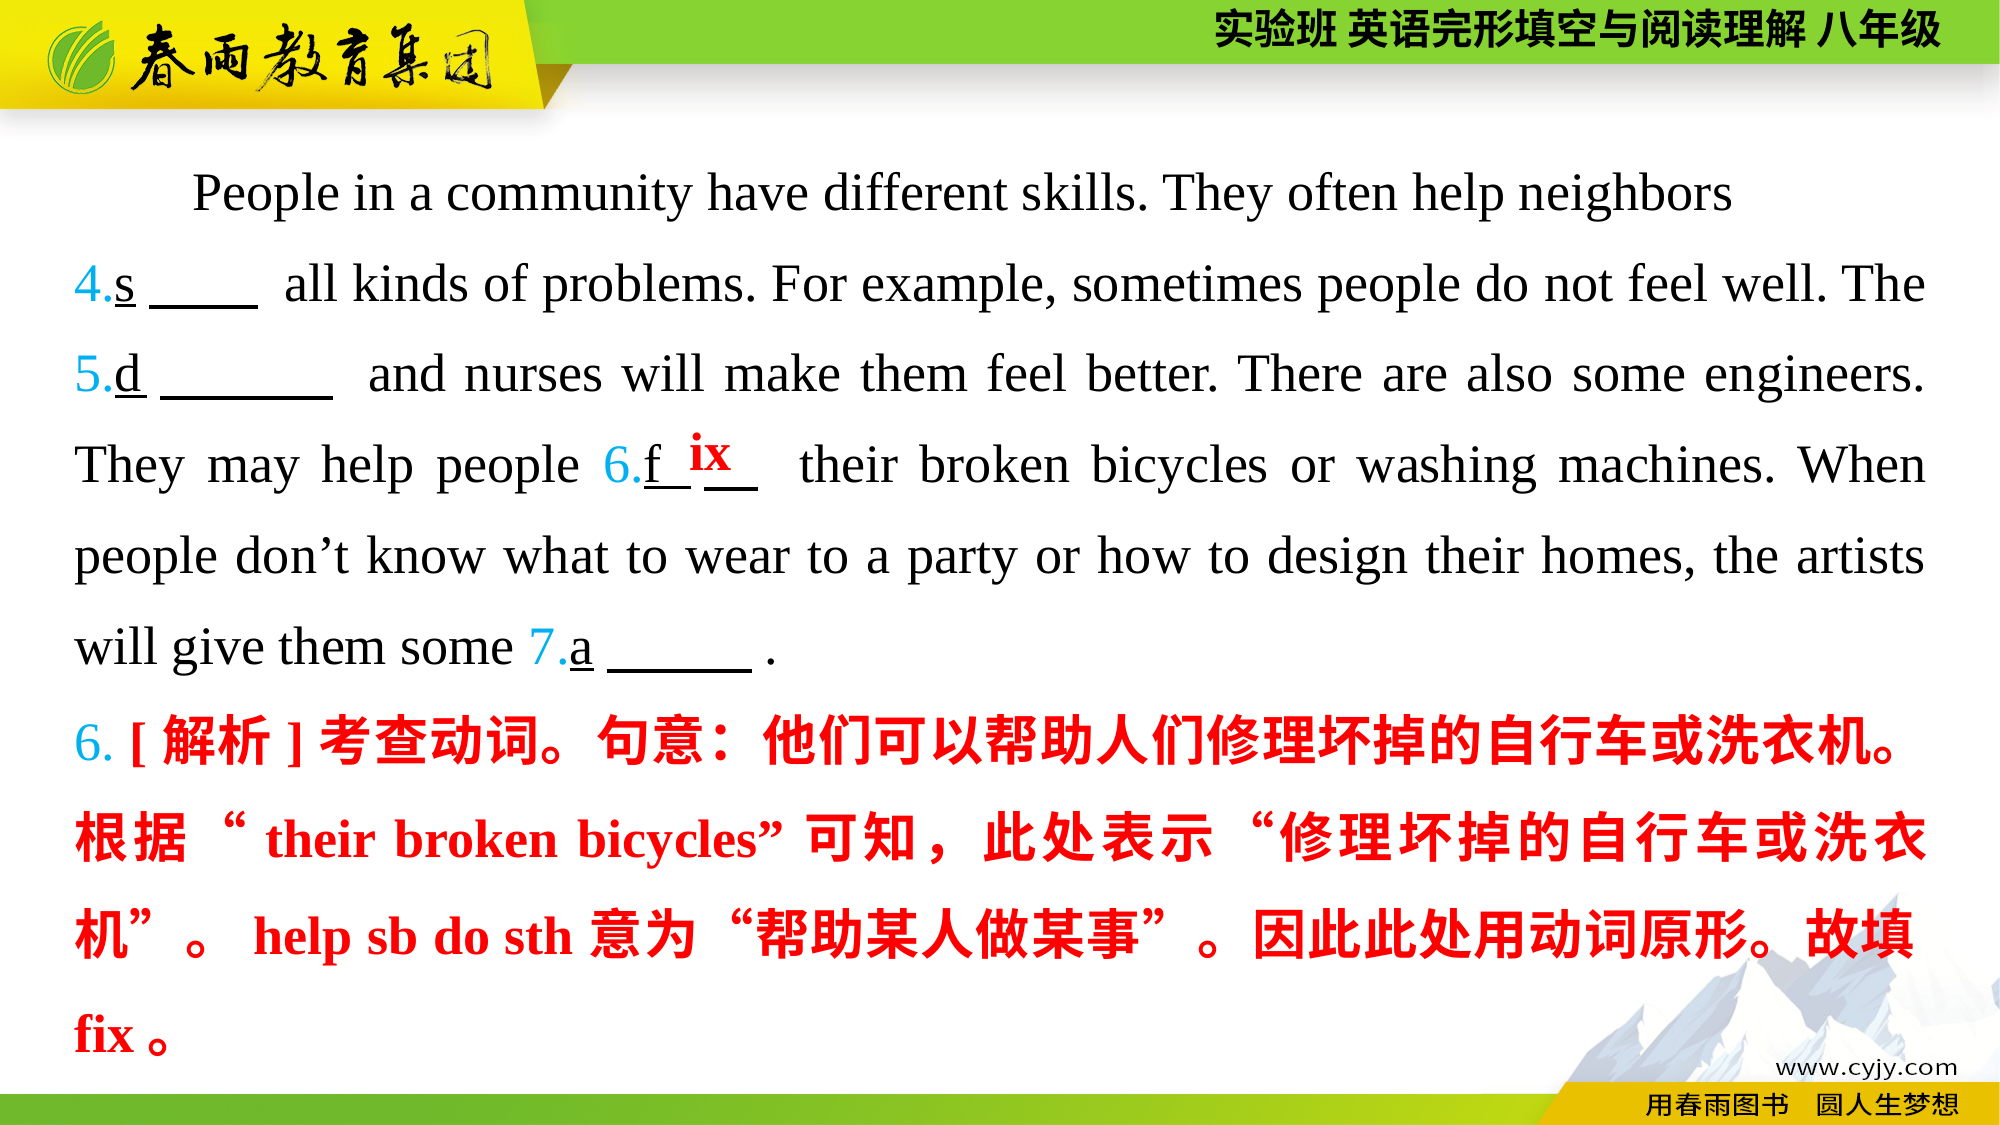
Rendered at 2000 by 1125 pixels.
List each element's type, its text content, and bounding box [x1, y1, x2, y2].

text_box ix [674, 408, 747, 489]
text_box 6. [解析]考查动词。句意：他们可以帮助人们修理坏掉的自行车或洗衣机。根据“their broken bicycles”可知，此处表示“修理坏掉的自行车或洗衣机”。help sb do sth意为“帮助某人做某事”。因此此处用动词原形。故填fix。 [59, 666, 1944, 1071]
list People in a community have different skills. They often help neighbors 4.s all kinds of problems. For example, sometimes people do not feel well. The 5.d and nurses will make them feel better. There are also some engineers. They may help people 6.f their broken bicycles or washing machines. When people don’t know what to wear to a party or how to design their homes, the artists will give them some 7.a . [59, 122, 1944, 666]
picture [0, 0, 2000, 1125]
